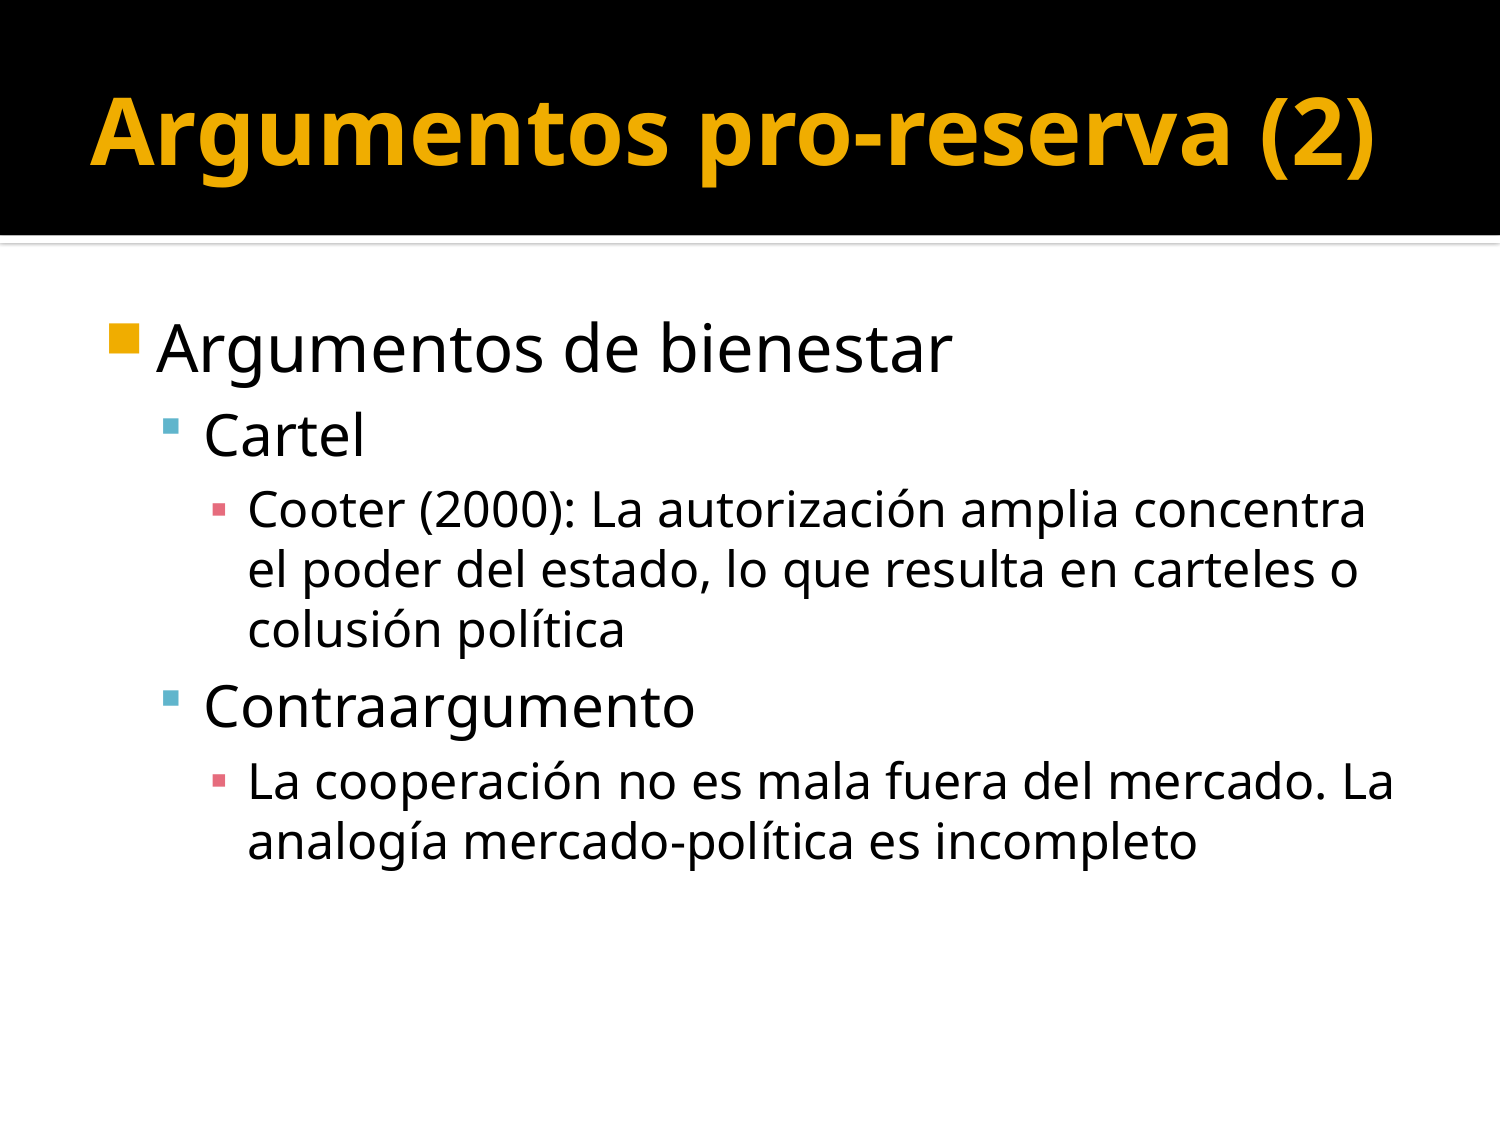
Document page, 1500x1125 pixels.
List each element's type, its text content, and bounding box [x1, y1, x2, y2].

list Argumentos de bienestar Cartel Cooter (2000): La autorización amplia concentra el poder del estado, lo que resulta en carteles o colusión política Contraargumento La cooperación no es mala fuera del mercado. La analogía mercado-política es incompleto [75, 291, 1425, 1050]
title Argumentos pro-reserva (2) [75, 25, 1425, 231]
